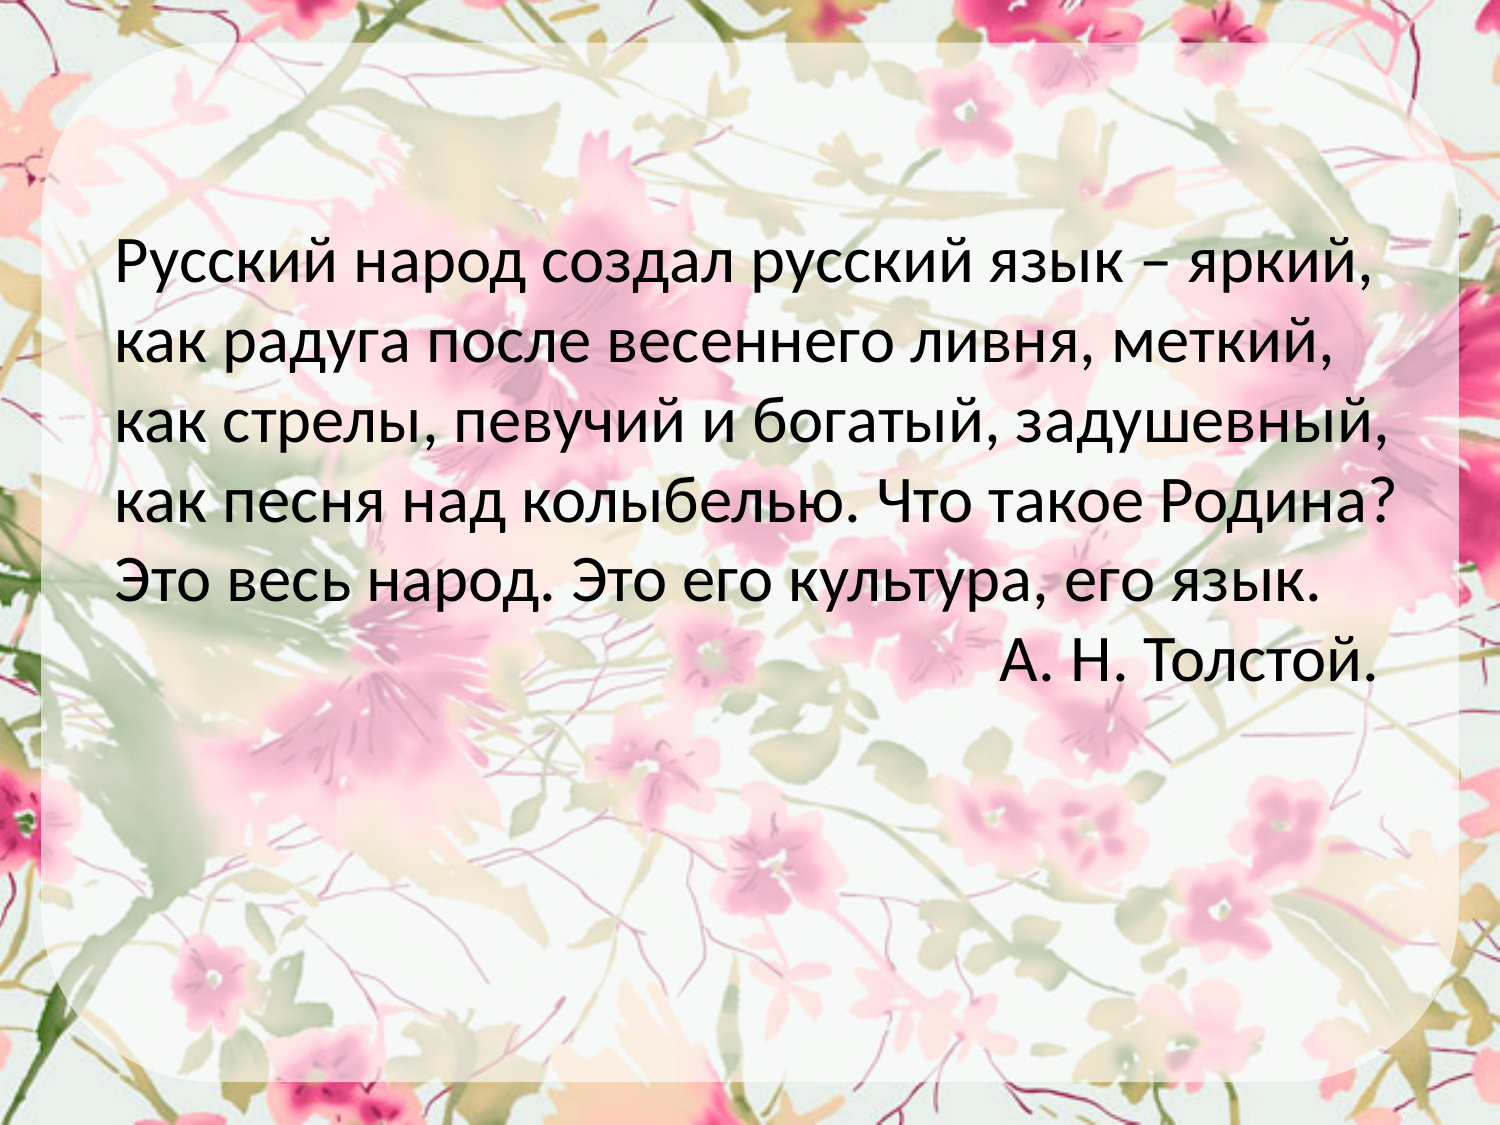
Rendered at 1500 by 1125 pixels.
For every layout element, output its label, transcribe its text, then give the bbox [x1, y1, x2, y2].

text_box Русский народ создал русский язык – яркий, как радуга после весеннего ливня, меткий, как стрелы, певучий и богатый, задушевный, как песня над колыбелью. Что такое Родина? Это весь народ. Это его культура, его язык. А. Н. Толстой. [100, 208, 1447, 783]
picture [0, 0, 1500, 1125]
